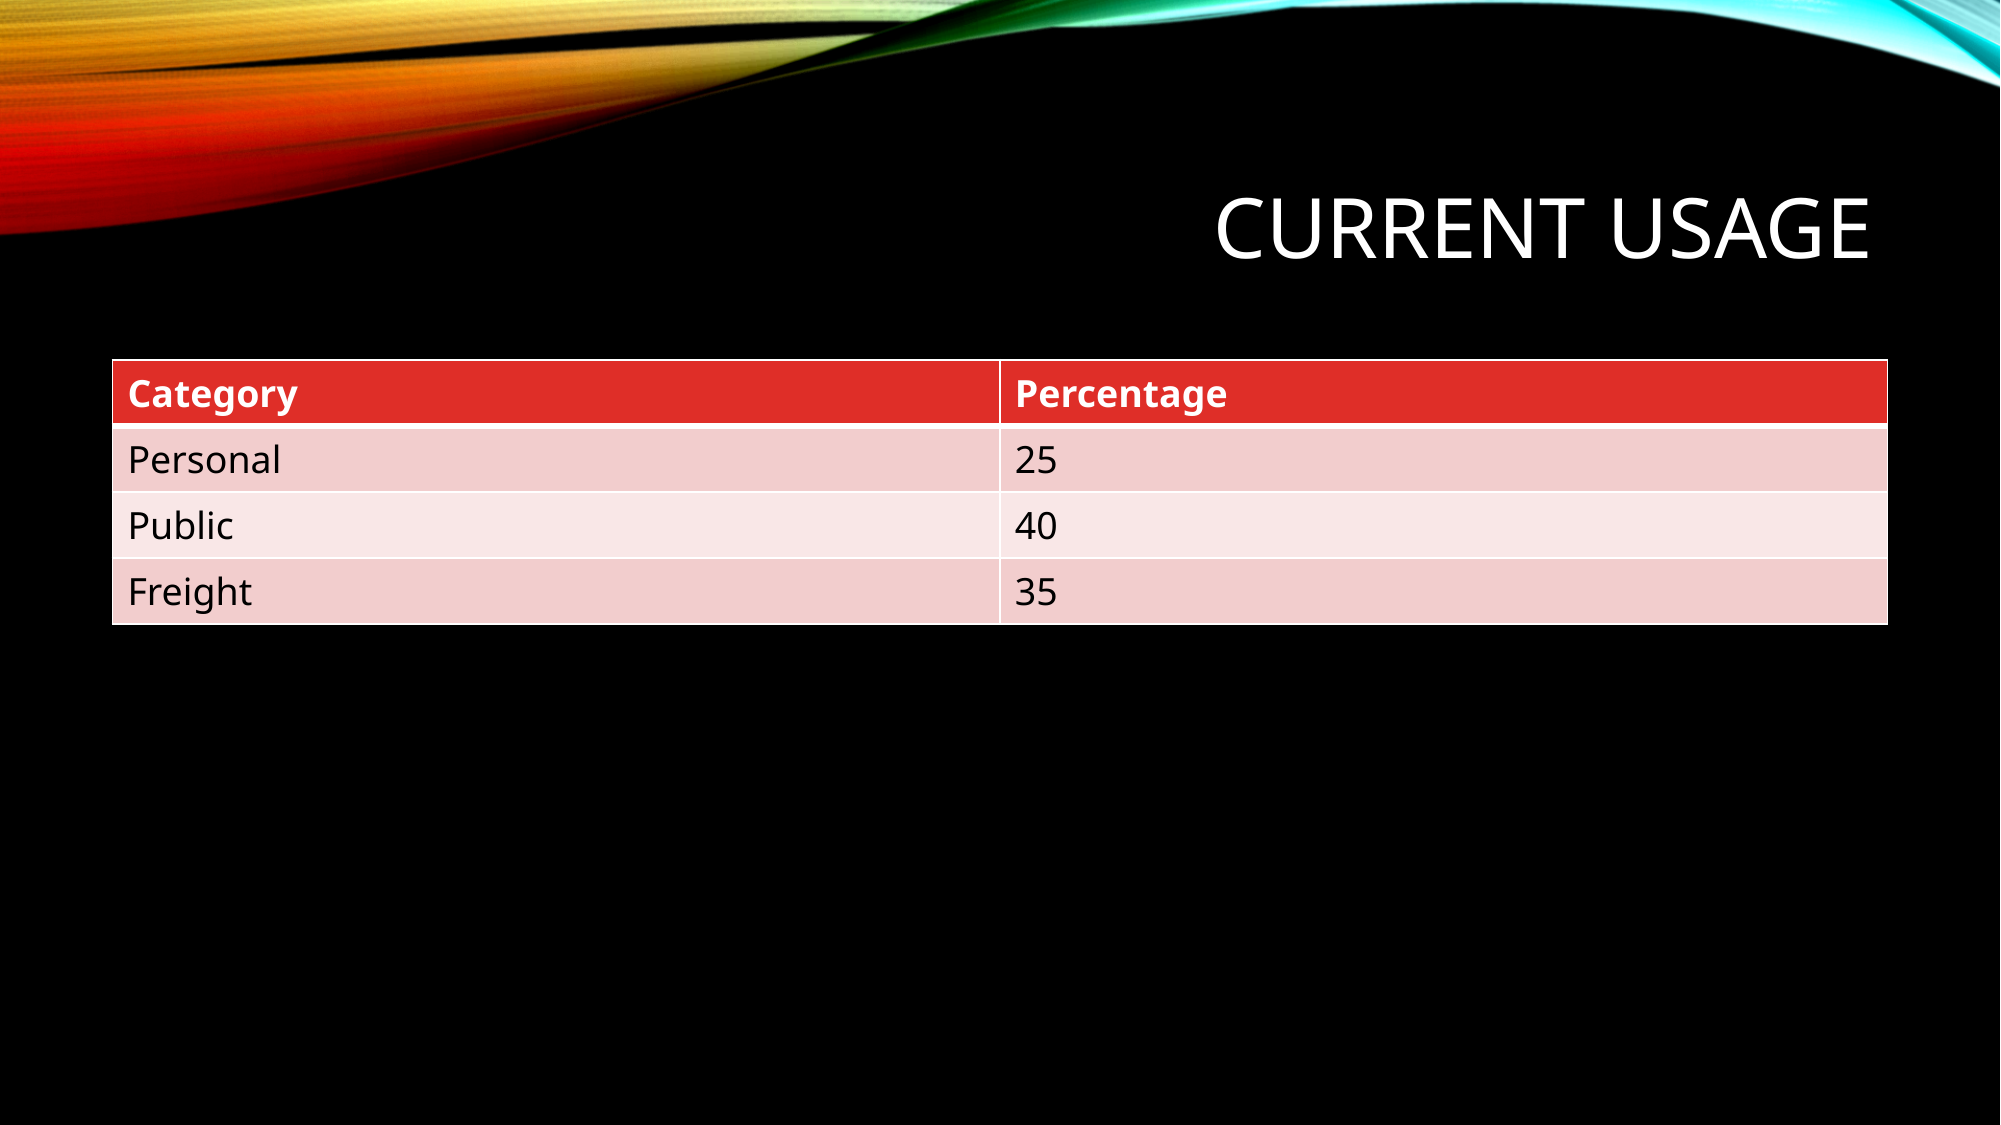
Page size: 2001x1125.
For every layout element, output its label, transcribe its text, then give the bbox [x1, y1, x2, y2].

table_header Category [113, 361, 999, 423]
table_cell 25 [1001, 429, 1887, 491]
title Current usage [474, 125, 1888, 338]
picture [0, 0, 2000, 237]
table_header Percentage [1001, 361, 1887, 423]
table_cell 40 [1001, 493, 1887, 557]
table_cell Freight [113, 559, 999, 623]
table_cell Personal [113, 429, 999, 491]
table_cell Public [113, 493, 999, 557]
table_cell 35 [1001, 559, 1887, 623]
